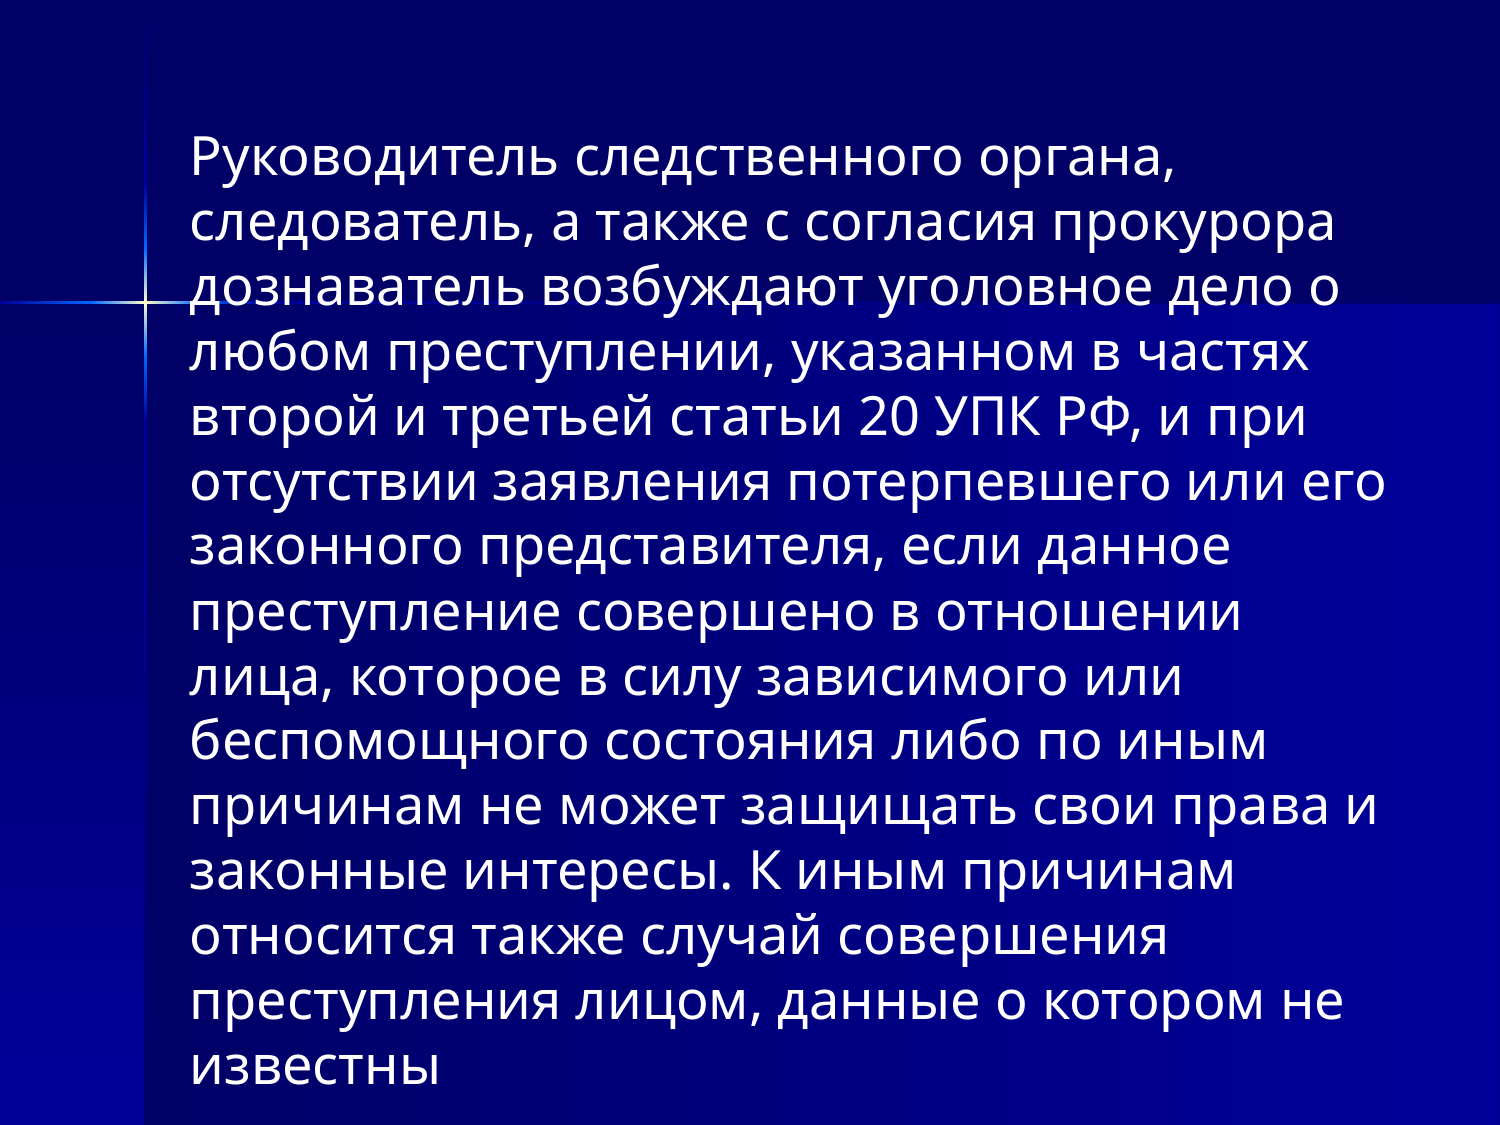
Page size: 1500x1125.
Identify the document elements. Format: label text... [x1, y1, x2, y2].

list Руководитель следственного органа, следователь, а также с согласия прокурора дознаватель возбуждают уголовное дело о любом преступлении, указанном в частях второй и третьей статьи 20 УПК РФ, и при отсутствии заявления потерпевшего или его законного представителя, если данное преступление совершено в отношении лица, которое в силу зависимого или беспомощного состояния либо по иным причинам не может защищать свои права и законные интересы. К иным причинам относится также случай совершения преступления лицом, данные о котором не известны [174, 113, 1413, 1035]
